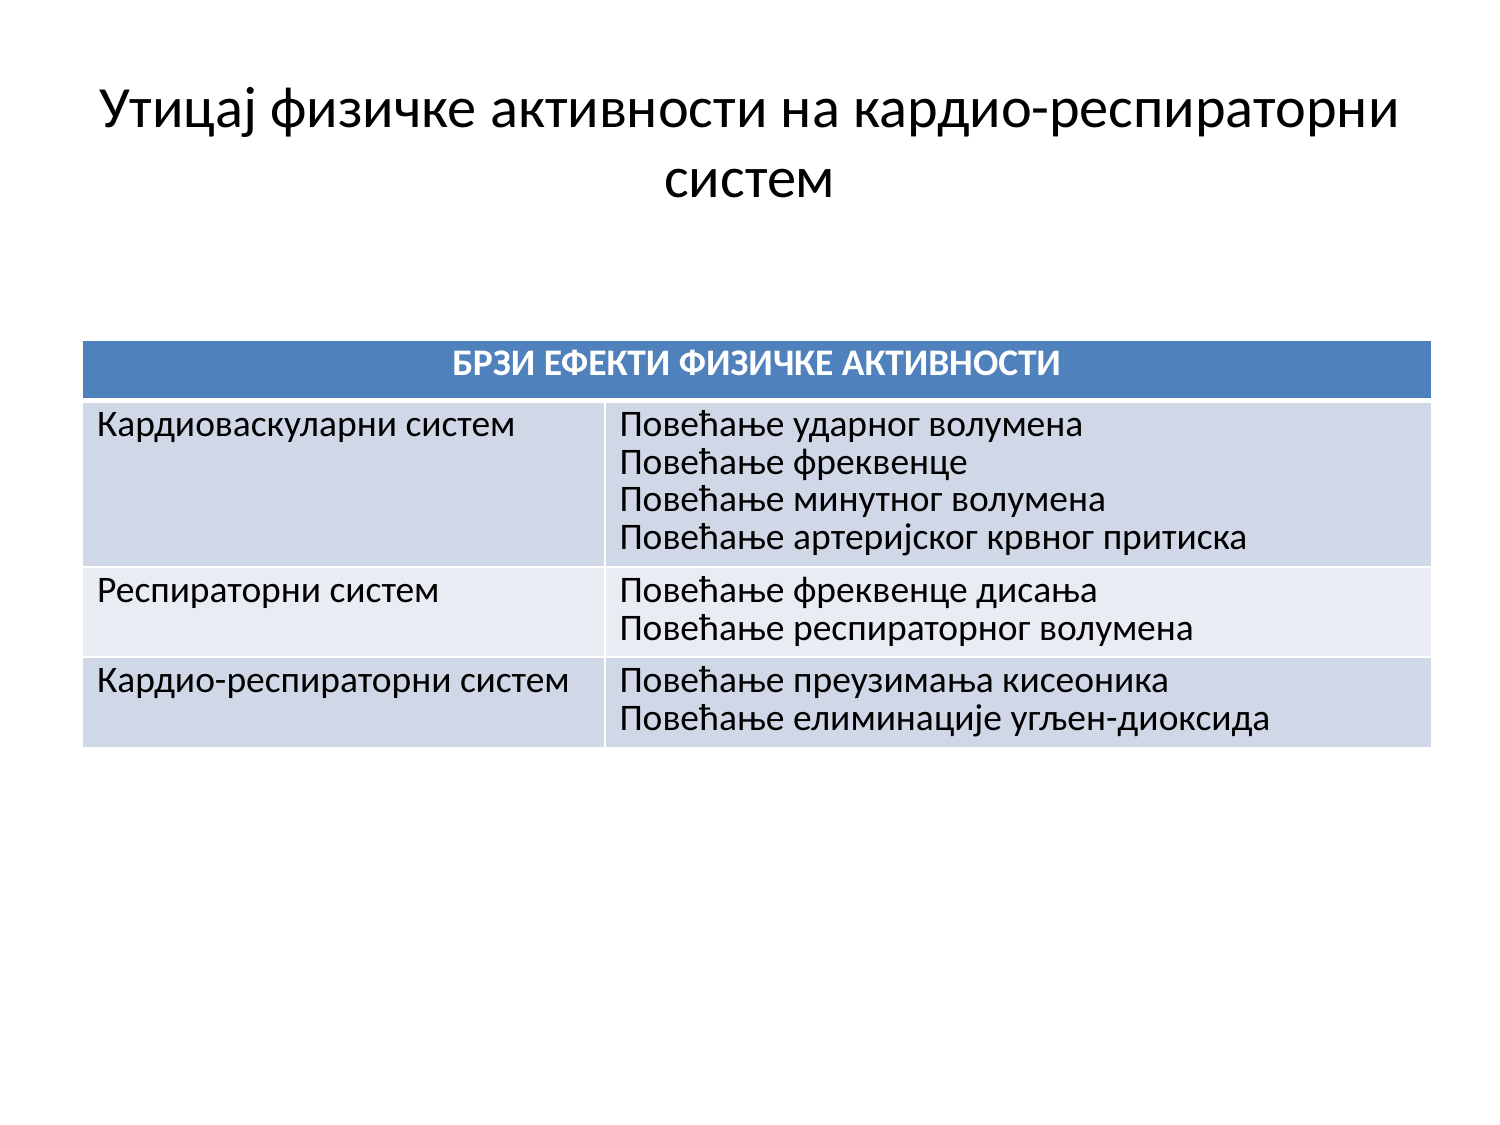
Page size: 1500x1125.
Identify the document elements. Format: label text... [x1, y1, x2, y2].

table_header БРЗИ ЕФЕКТИ ФИЗИЧКЕ АКТИВНОСТИ [83, 341, 1431, 398]
table_cell Респираторни систем [83, 568, 604, 656]
title Утицај физичке активности на кардио-респираторни систем [0, 45, 1500, 233]
table_cell Повећање фреквенце дисања Повећање респираторног волумена [606, 568, 1431, 656]
table_cell Кардио-респираторни систем [83, 658, 604, 747]
table_cell Повећање ударног волумена Повећање фреквенце Повећање минутног волумена Повећање артеријског крвног притиска [606, 403, 1431, 566]
table_cell Кардиоваскуларни систем [83, 403, 604, 566]
table_cell Повећање преузимања кисеоника Повећање елиминације угљен-диоксида [606, 658, 1431, 747]
